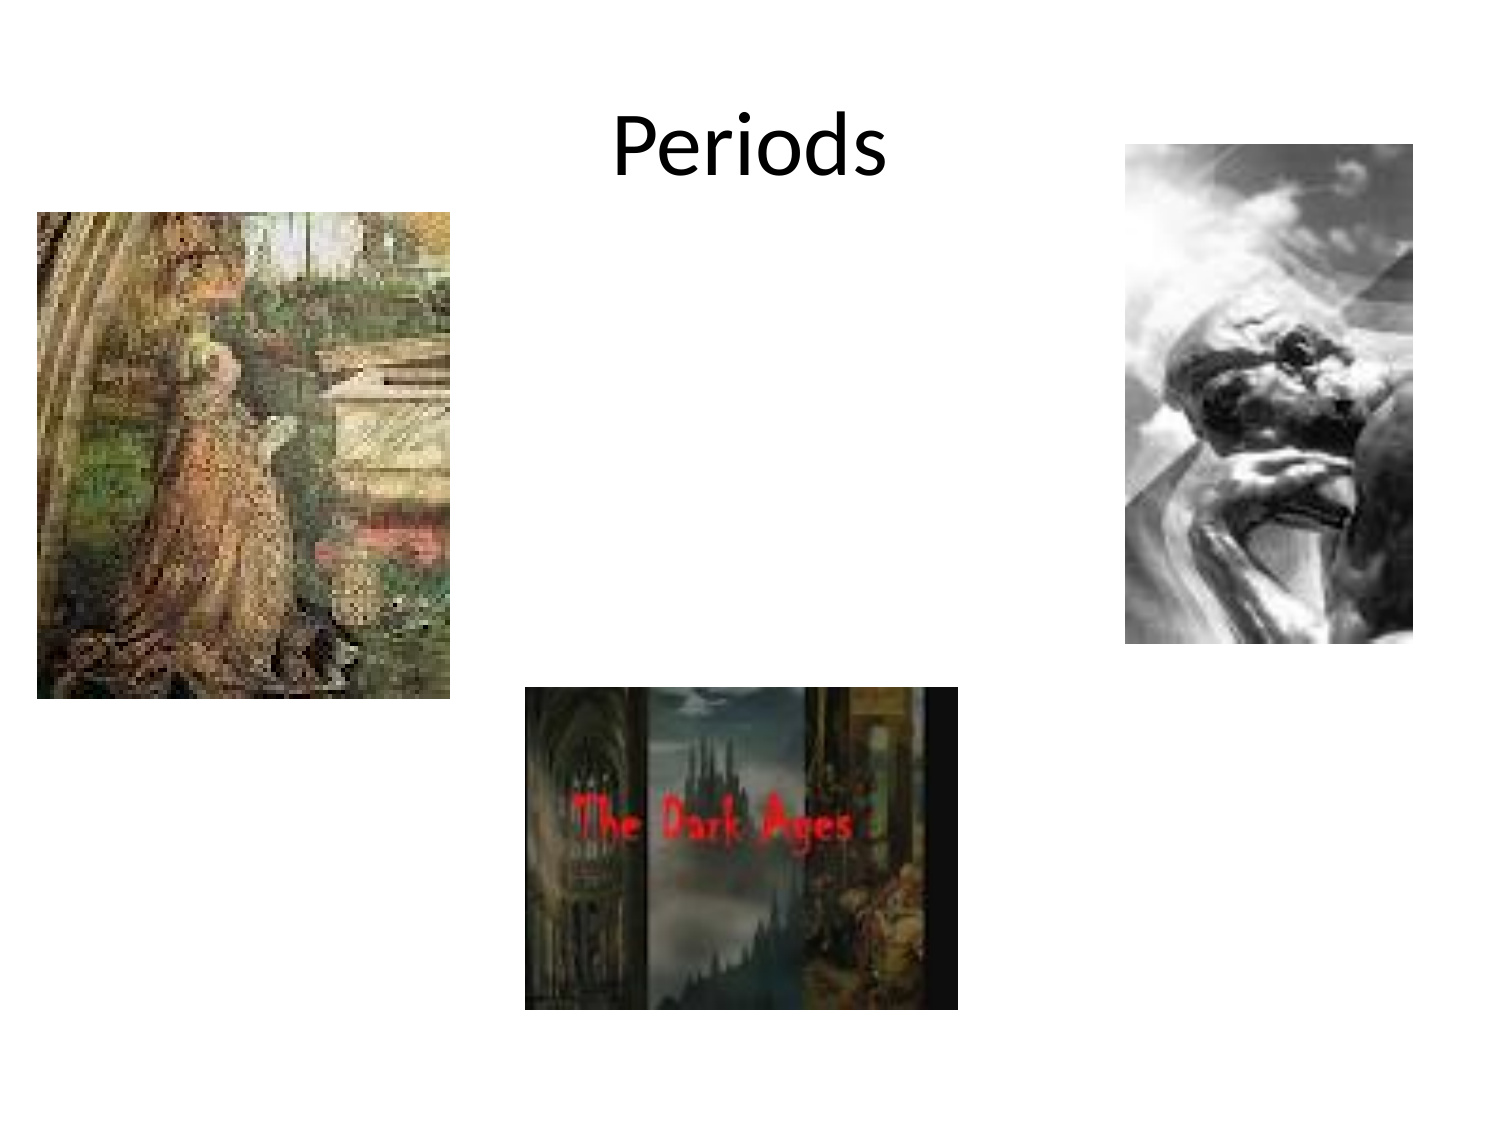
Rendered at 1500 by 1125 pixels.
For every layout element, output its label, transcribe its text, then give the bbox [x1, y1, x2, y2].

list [37, 212, 451, 700]
picture [1124, 144, 1413, 644]
title Periods [75, 45, 1425, 233]
picture [524, 687, 958, 1010]
